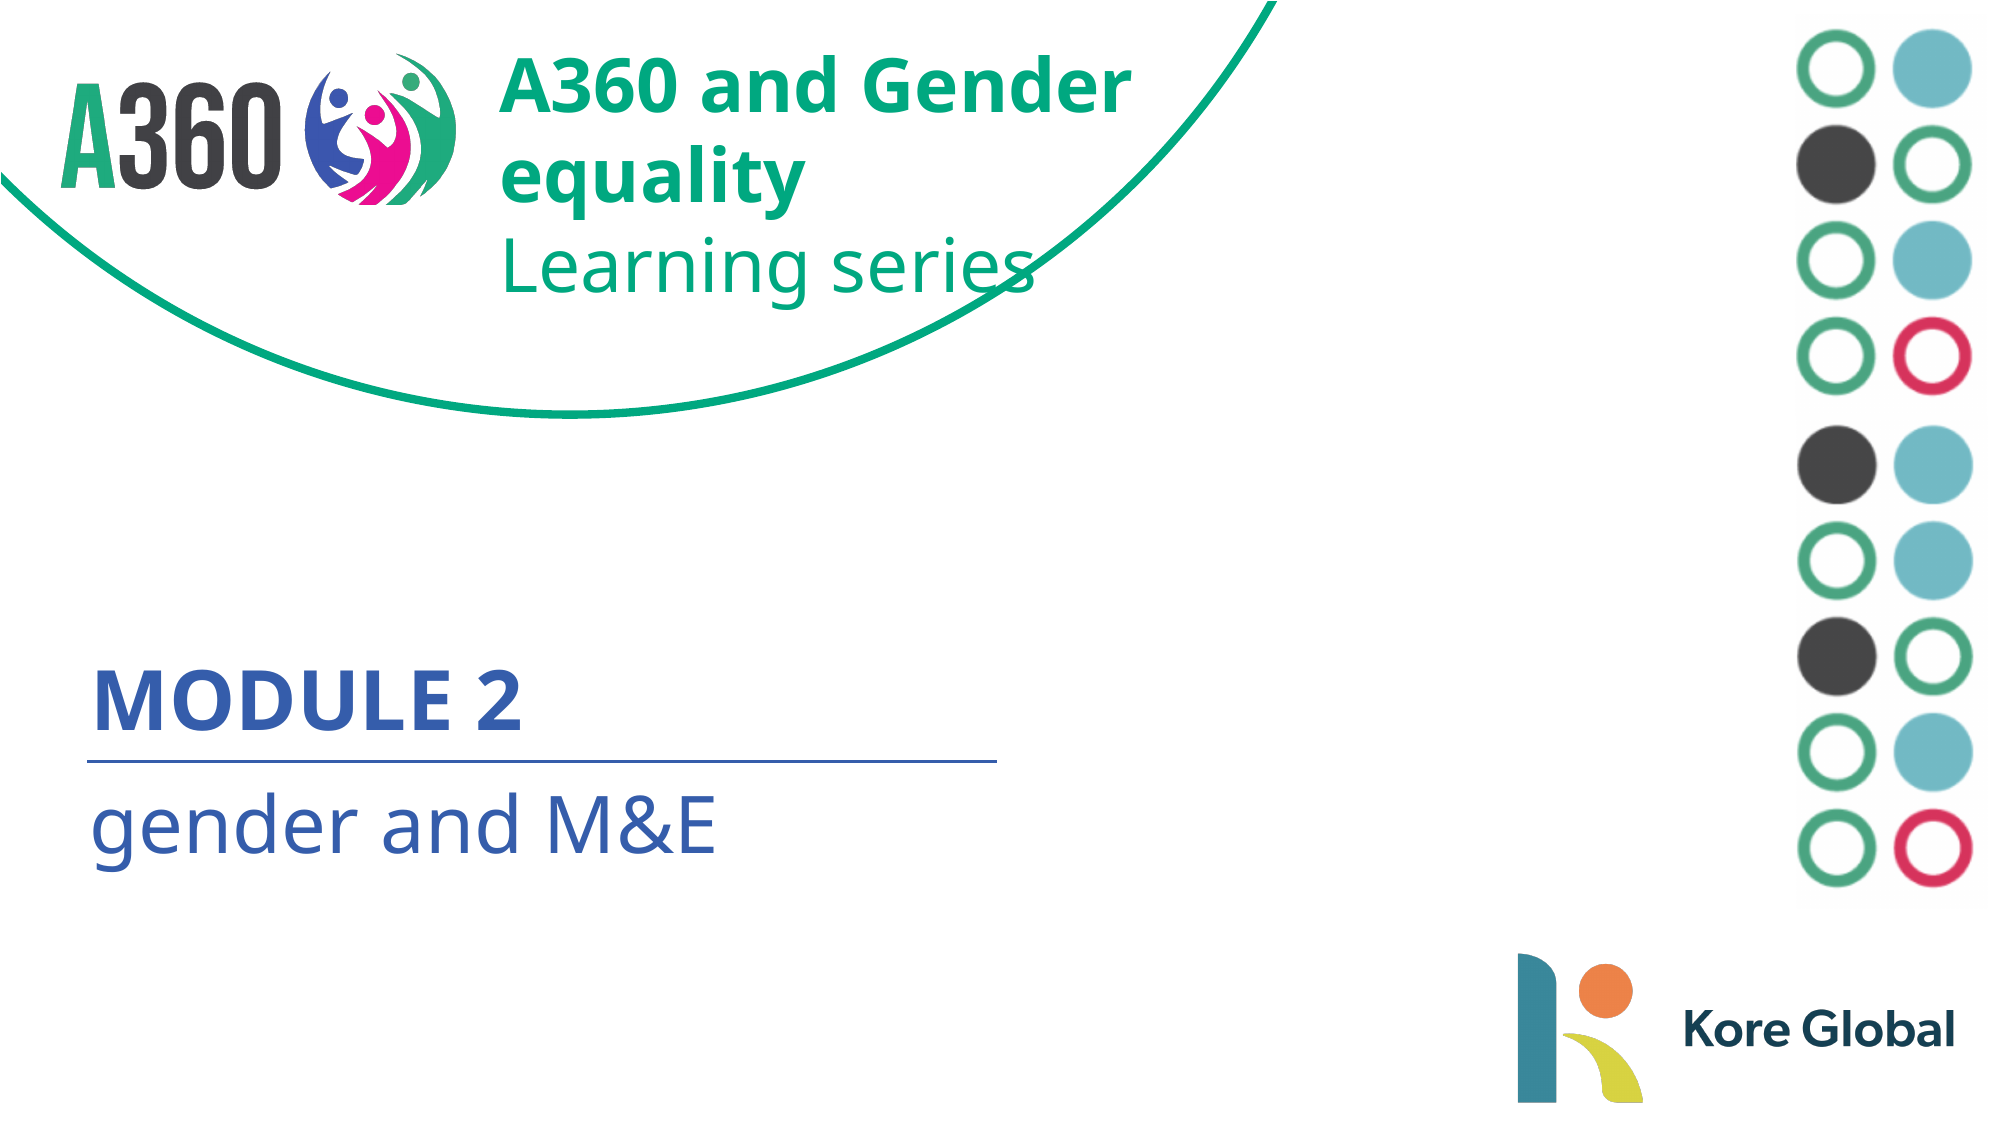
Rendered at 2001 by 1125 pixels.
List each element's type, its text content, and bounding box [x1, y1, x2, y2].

picture [59, 51, 457, 205]
text_box A360 and Gender equality Learning series [479, 17, 1213, 327]
picture [1645, 417, 2000, 908]
text_box [0, 0, 1274, 415]
text_box MODULE 2 [70, 627, 727, 768]
list gender and M&E [89, 792, 1168, 895]
picture [1508, 946, 1963, 1113]
picture [1689, 14, 2000, 416]
